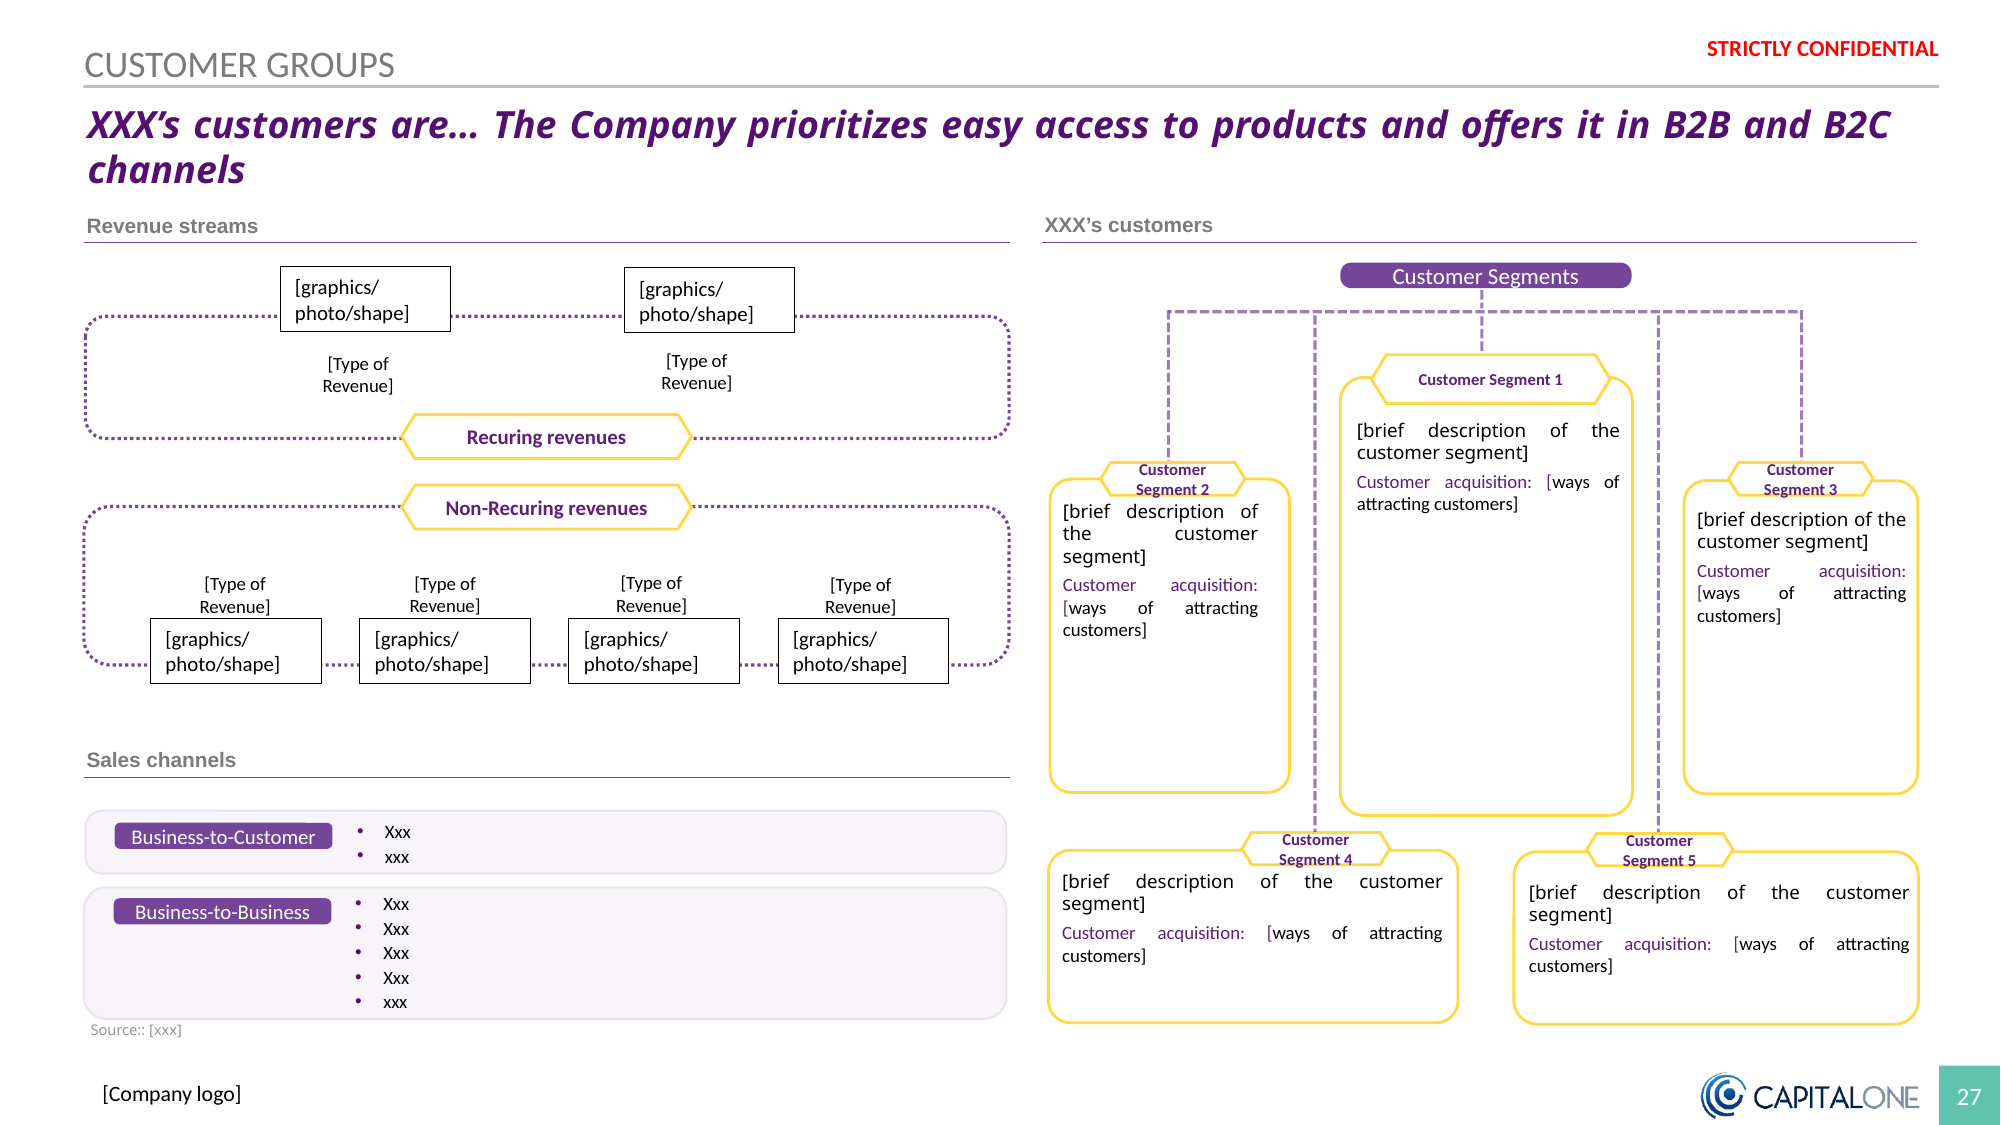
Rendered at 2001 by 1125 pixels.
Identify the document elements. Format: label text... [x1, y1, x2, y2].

text_box [graphics/ photo/shape] [359, 666, 531, 684]
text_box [1048, 462, 1290, 793]
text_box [1047, 832, 1459, 1023]
text_box Sales channels [86, 739, 910, 777]
picture [1700, 1066, 1933, 1125]
text_box Customer Segments [1339, 261, 1633, 289]
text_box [85, 255, 1010, 459]
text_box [83, 485, 1010, 666]
text_box XXX’s customers are… The Company prioritizes easy access to products and offers it in B2B and B2C channels [87, 101, 1893, 192]
text_box Revenue streams [86, 204, 910, 242]
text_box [1340, 354, 1635, 816]
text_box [1513, 833, 1924, 1025]
text_box [graphics/ photo/shape] [568, 666, 740, 684]
text_box [graphics/ photo/shape] [150, 666, 322, 684]
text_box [83, 810, 1014, 1022]
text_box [1682, 462, 1921, 794]
text_box CUSTOMER GROUPS [69, 30, 1900, 70]
text_box [graphics/ photo/shape] [778, 666, 949, 684]
text_box Source:: [xxx] [75, 1013, 713, 1046]
text_box XXX’s customers [1044, 204, 1868, 242]
